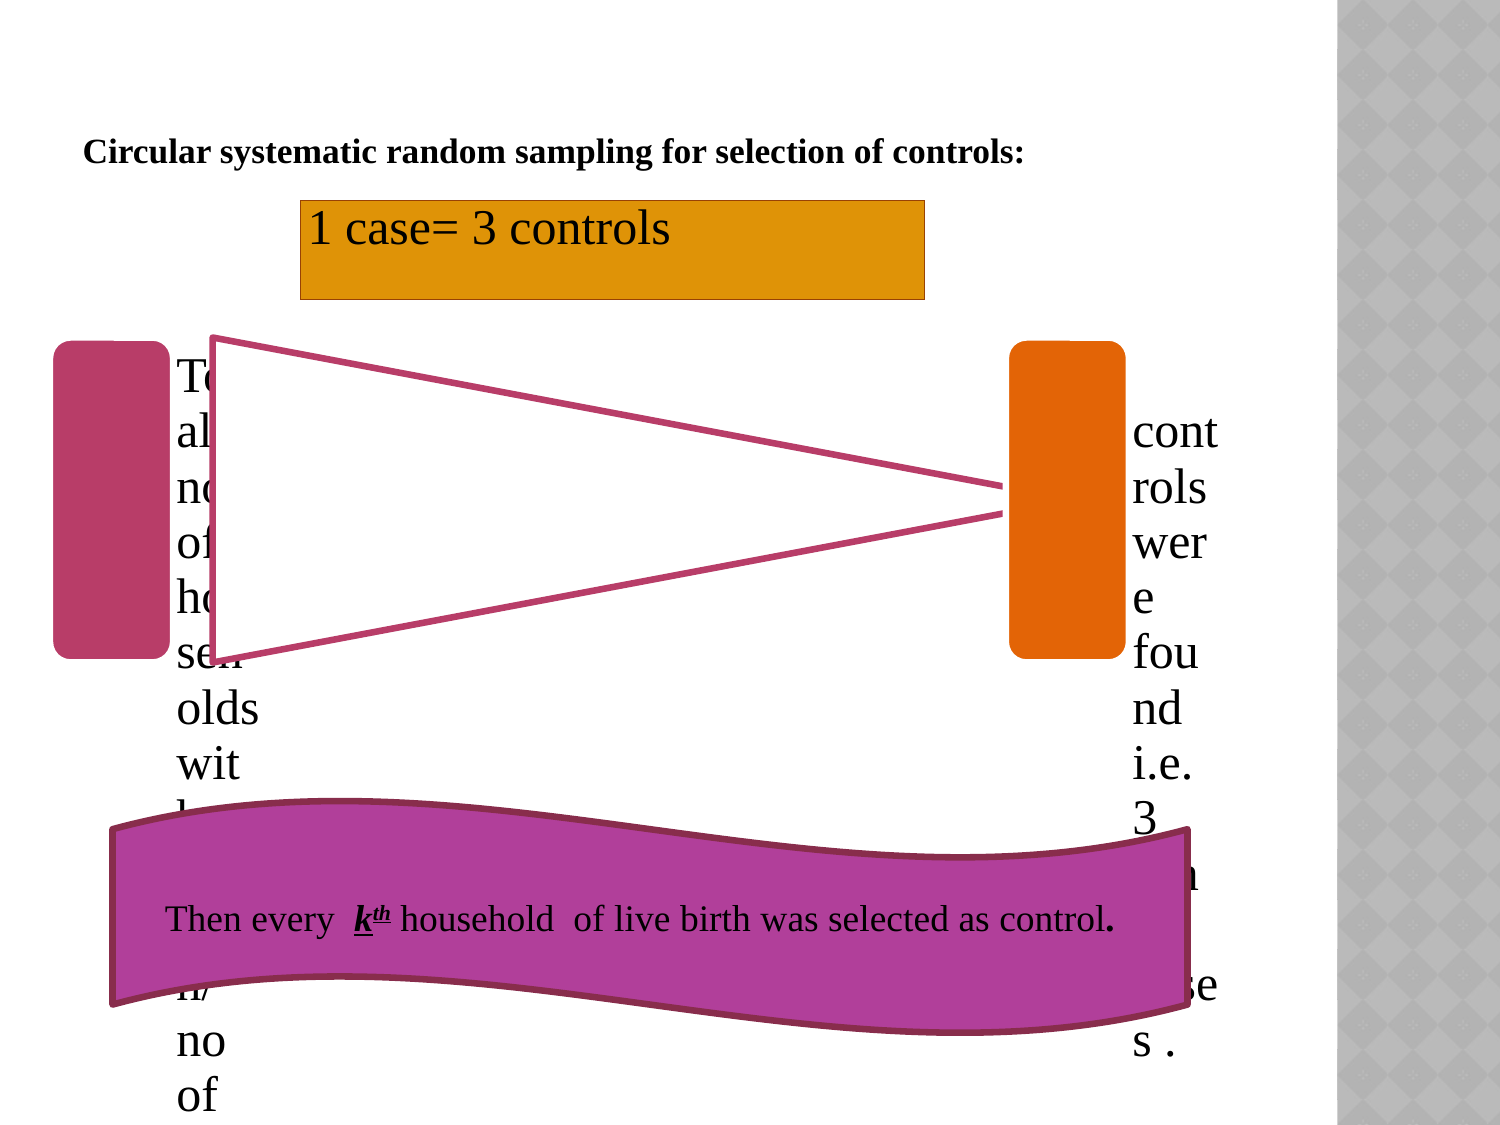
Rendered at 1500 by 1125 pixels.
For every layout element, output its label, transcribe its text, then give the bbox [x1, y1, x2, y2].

text_box Then every kth household of live birth was selected as control. [109, 797, 1191, 1036]
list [49, 337, 1238, 663]
list 1 case= 3 controls [300, 200, 925, 300]
title Circular systematic random sampling for selection of controls: [75, 0, 1043, 250]
